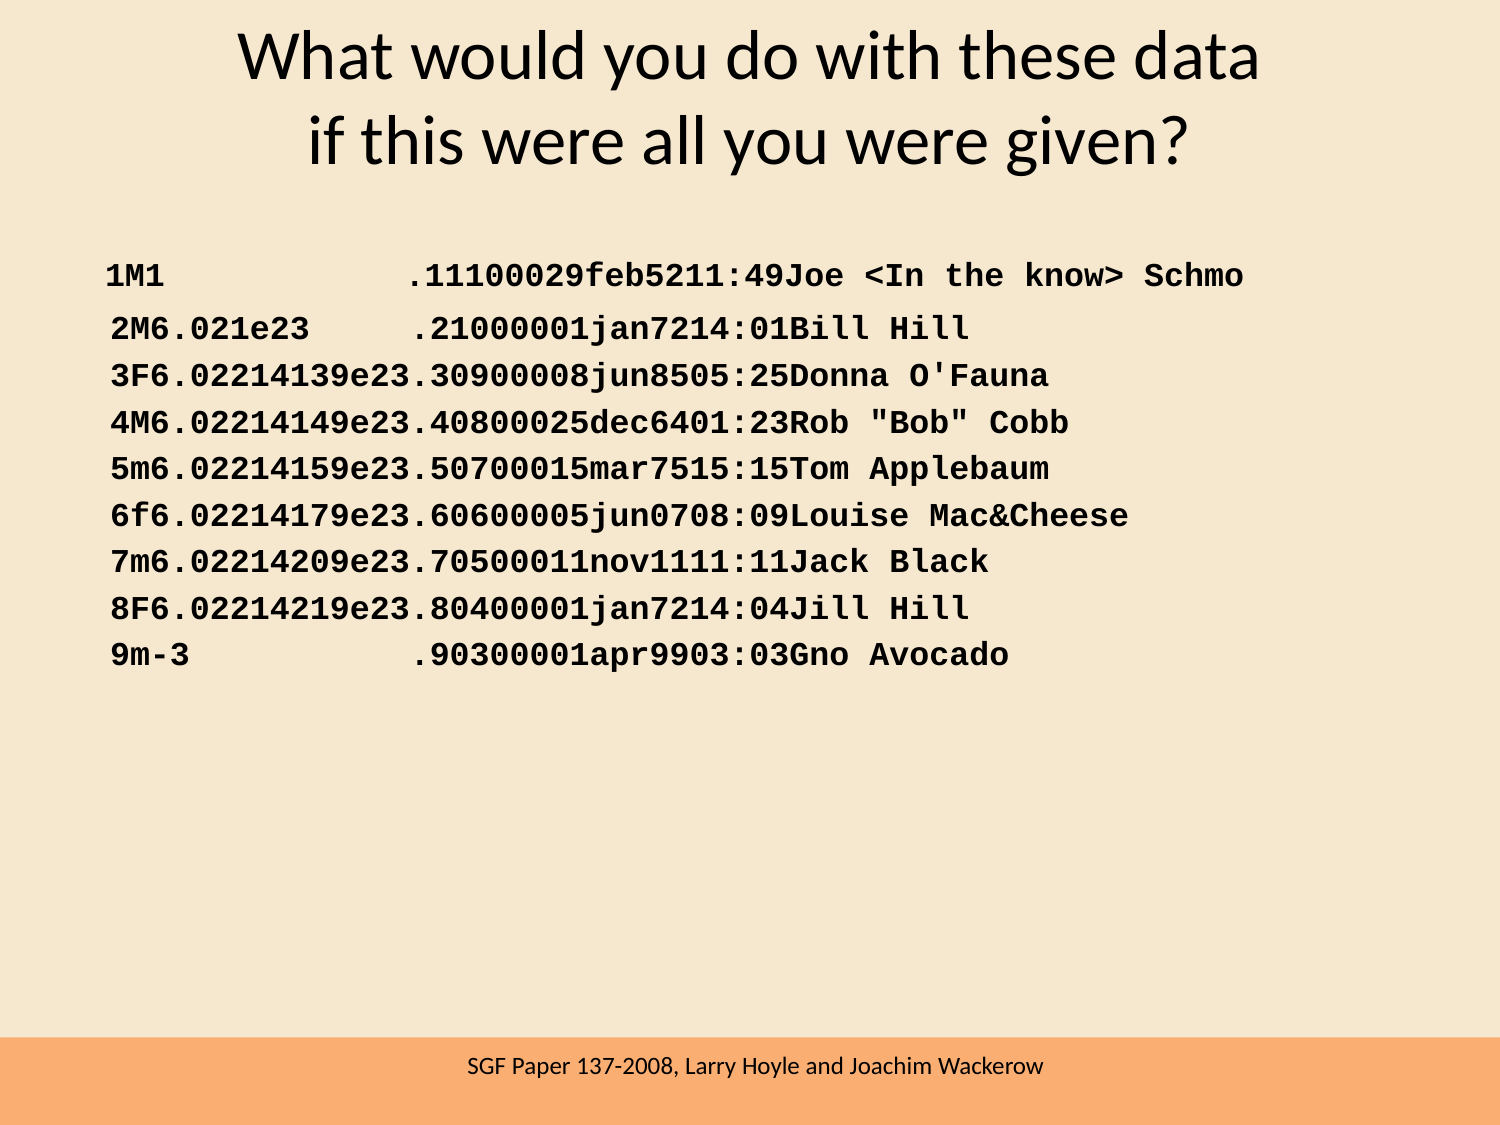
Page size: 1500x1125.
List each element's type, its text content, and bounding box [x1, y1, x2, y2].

footer SGF Paper 137-2008, Larry Hoyle and Joachim Wackerow [399, 1042, 1113, 1103]
title What would you do with these data if this were all you were given? [75, 0, 1425, 188]
list 1M1 .11100029feb5211:49Joe <In the know> Schmo 2M6.021e23 .21000001jan7214:01Bill Hill 3F6.02214139e23.30900008jun8505:25Donna O'Fauna 4M6.02214149e23.40800025dec6401:23Rob "Bob" Cobb 5m6.02214159e23.50700015mar7515:15Tom Applebaum 6f6.02214179e23.60600005jun0708:09Louise Mac&Cheese 7m6.02214209e23.70500011nov1111:11Jack Black 8F6.02214219e23.80400001jan7214:04Jill Hill 9m-3 .90300001apr9903:03Gno Avocado [75, 212, 1425, 1005]
